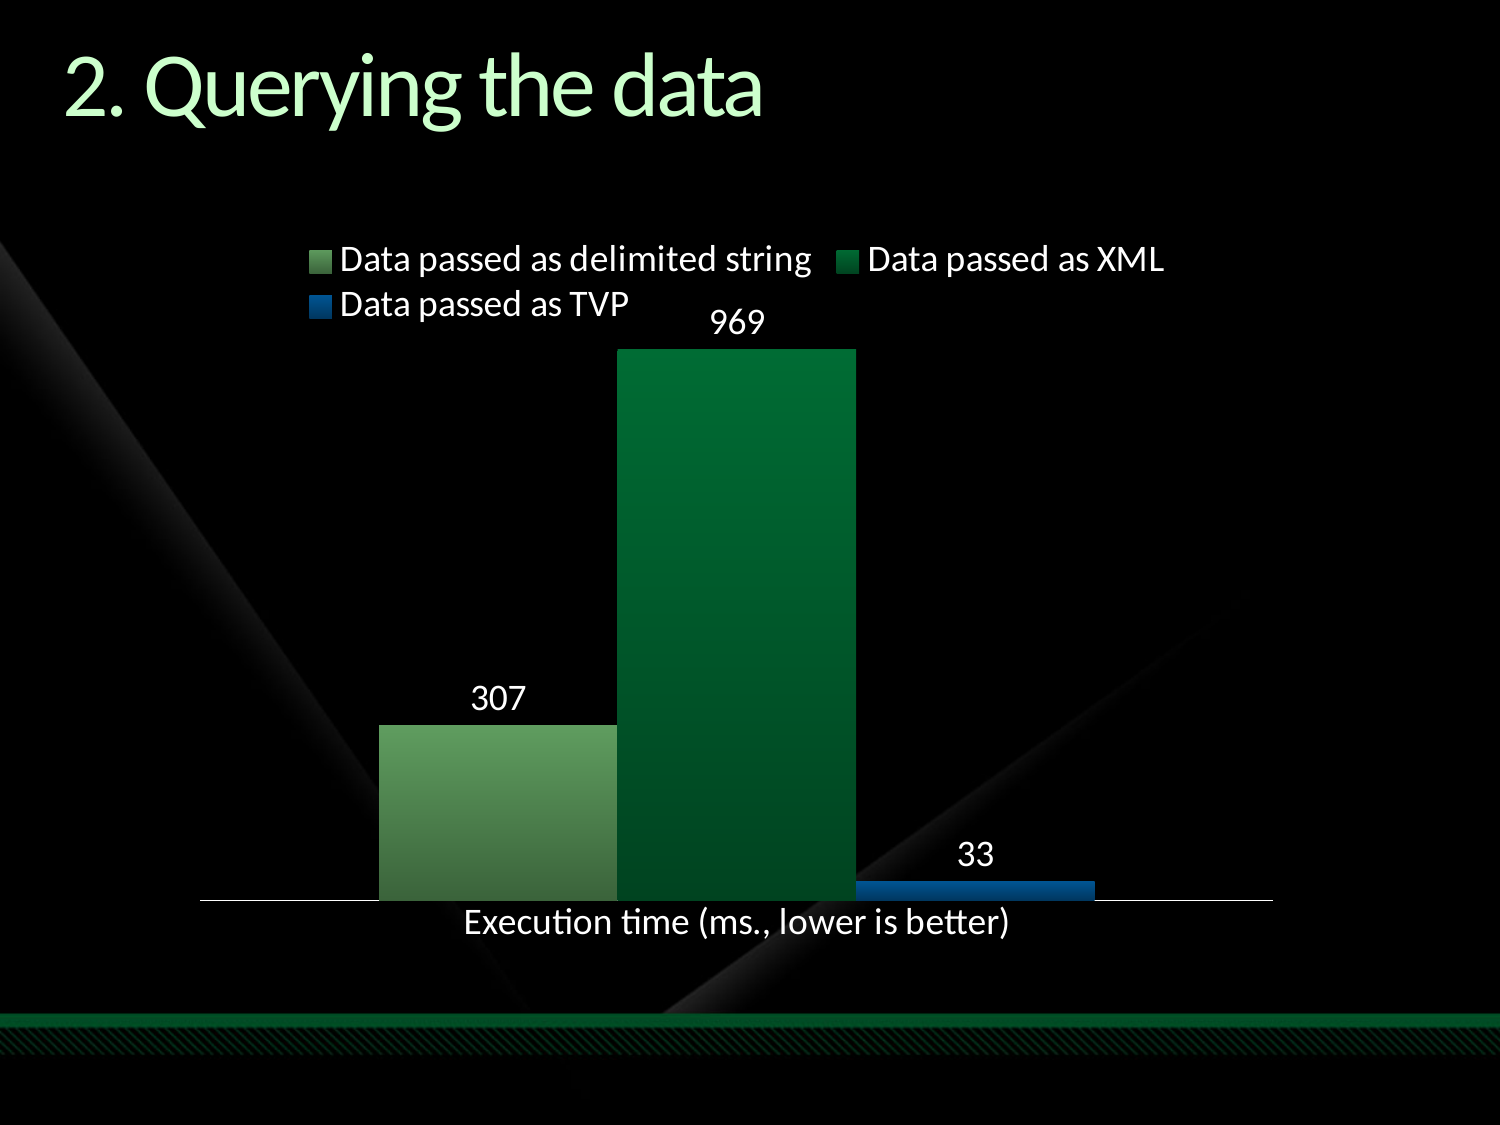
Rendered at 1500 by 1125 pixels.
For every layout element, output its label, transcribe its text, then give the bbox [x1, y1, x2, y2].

title 2. Querying the data [62, 37, 1438, 138]
chart [177, 224, 1297, 959]
picture [0, 0, 1500, 1125]
